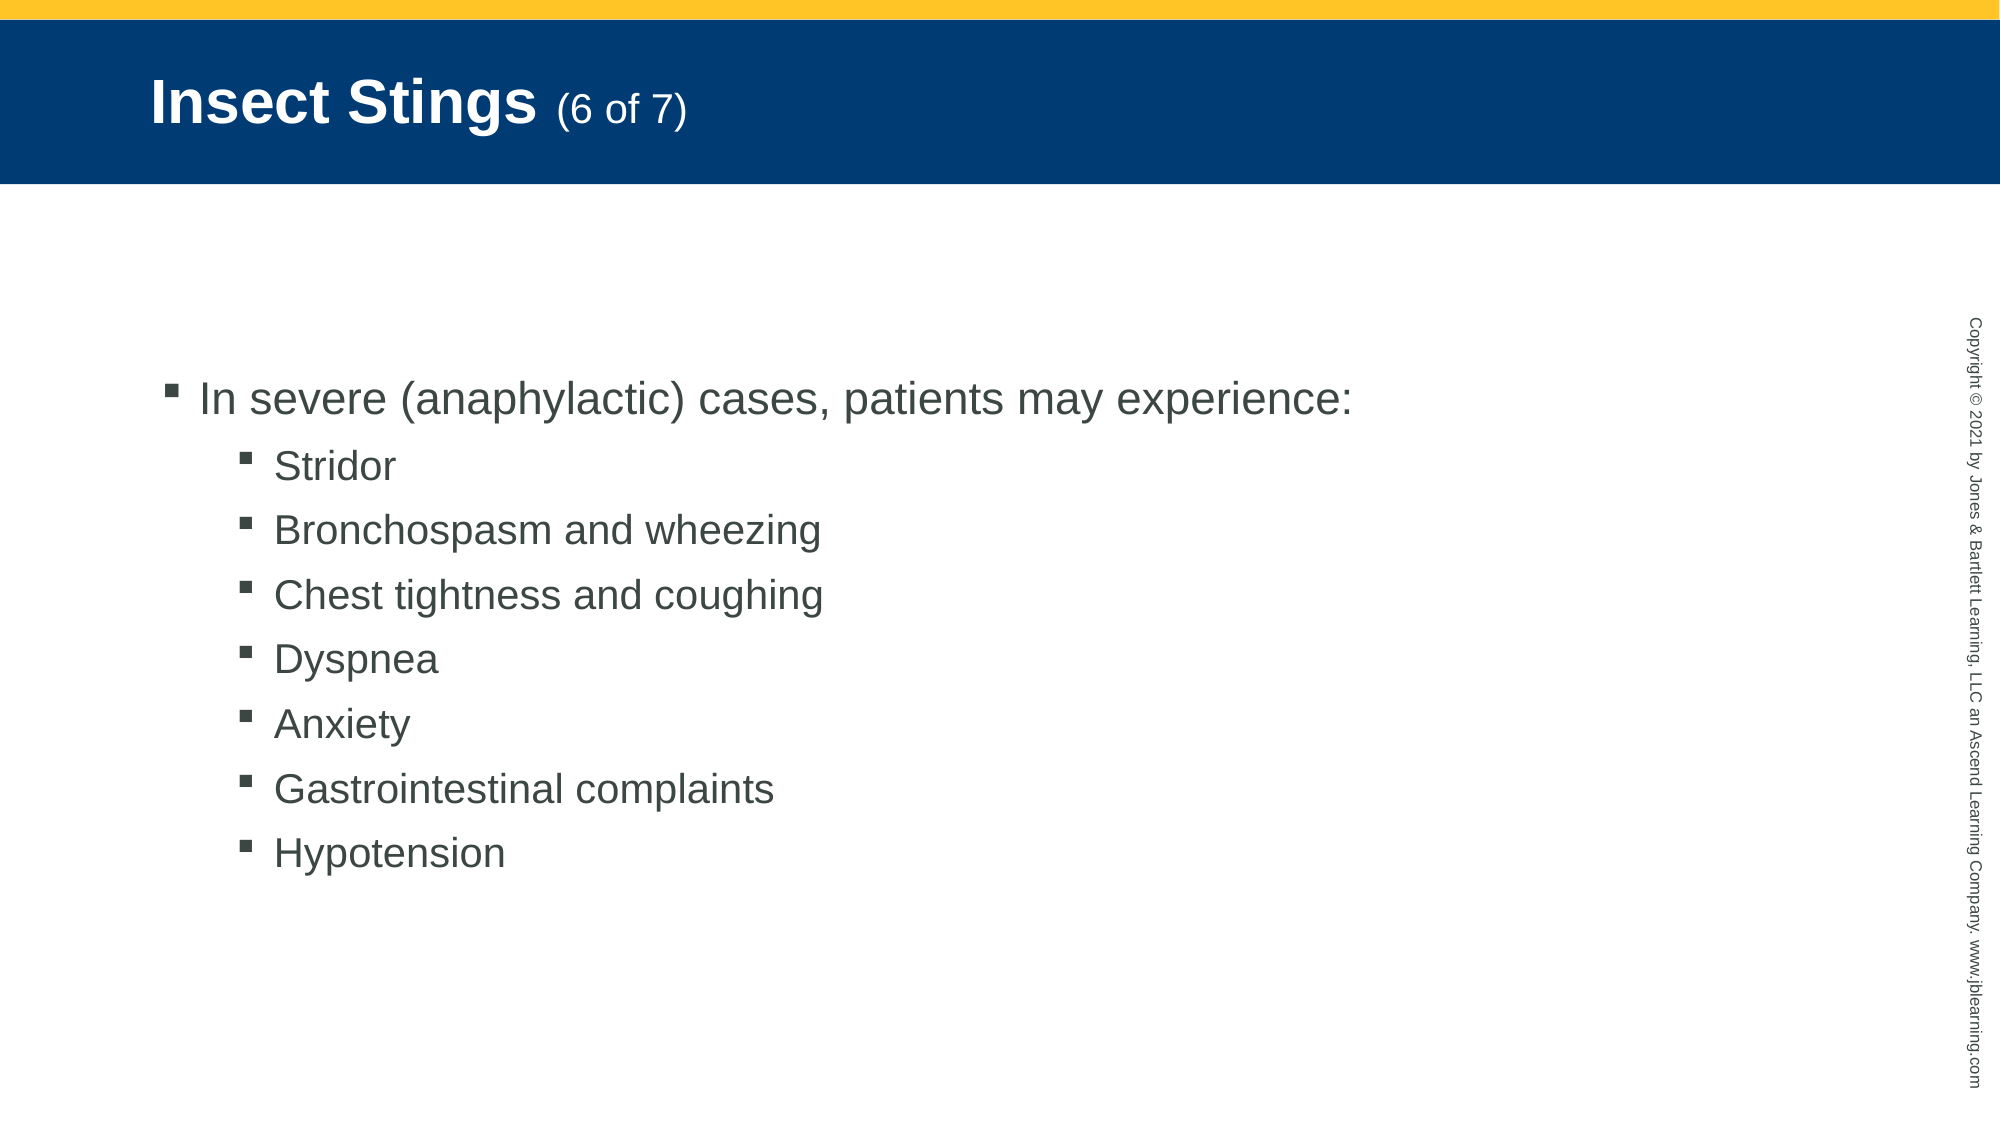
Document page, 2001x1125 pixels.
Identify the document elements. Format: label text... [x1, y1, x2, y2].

list In severe (anaphylactic) cases, patients may experience: Stridor Bronchospasm and wheezing Chest tightness and coughing Dyspnea Anxiety Gastrointestinal complaints Hypotension [146, 361, 1859, 1016]
title Insect Stings (6 of 7) [0, 19, 2000, 185]
